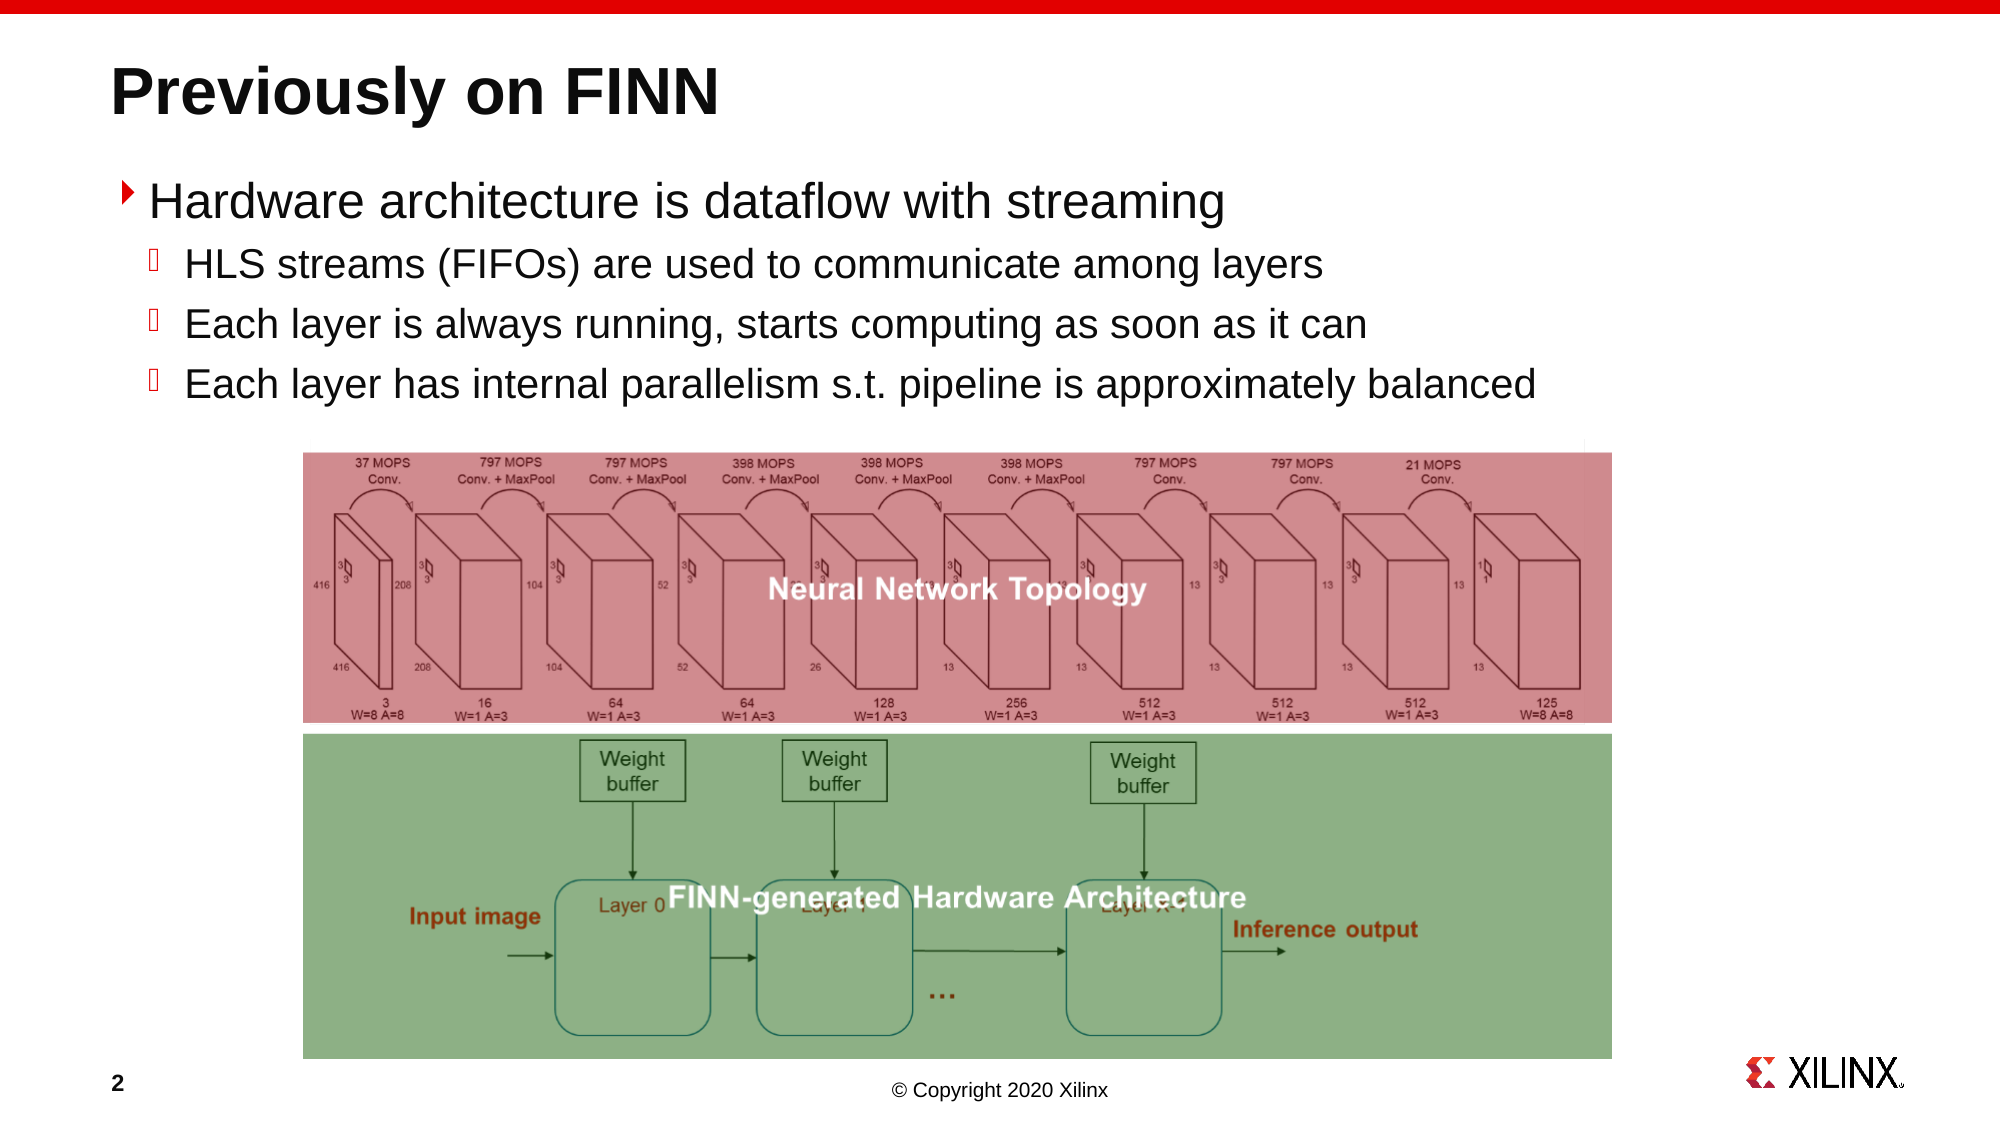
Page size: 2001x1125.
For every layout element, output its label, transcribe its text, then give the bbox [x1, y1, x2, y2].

picture [302, 439, 1612, 1059]
list Hardware architecture is dataflow with streaming HLS streams (FIFOs) are used to communicate among layers Each layer is always running, starts computing as soon as it can Each layer has internal parallelism s.t. pipeline is approximately balanced [95, 160, 1905, 921]
picture [1745, 1056, 1905, 1089]
title Previously on FINN [95, 50, 1905, 160]
slide_number 2 [96, 1043, 257, 1104]
